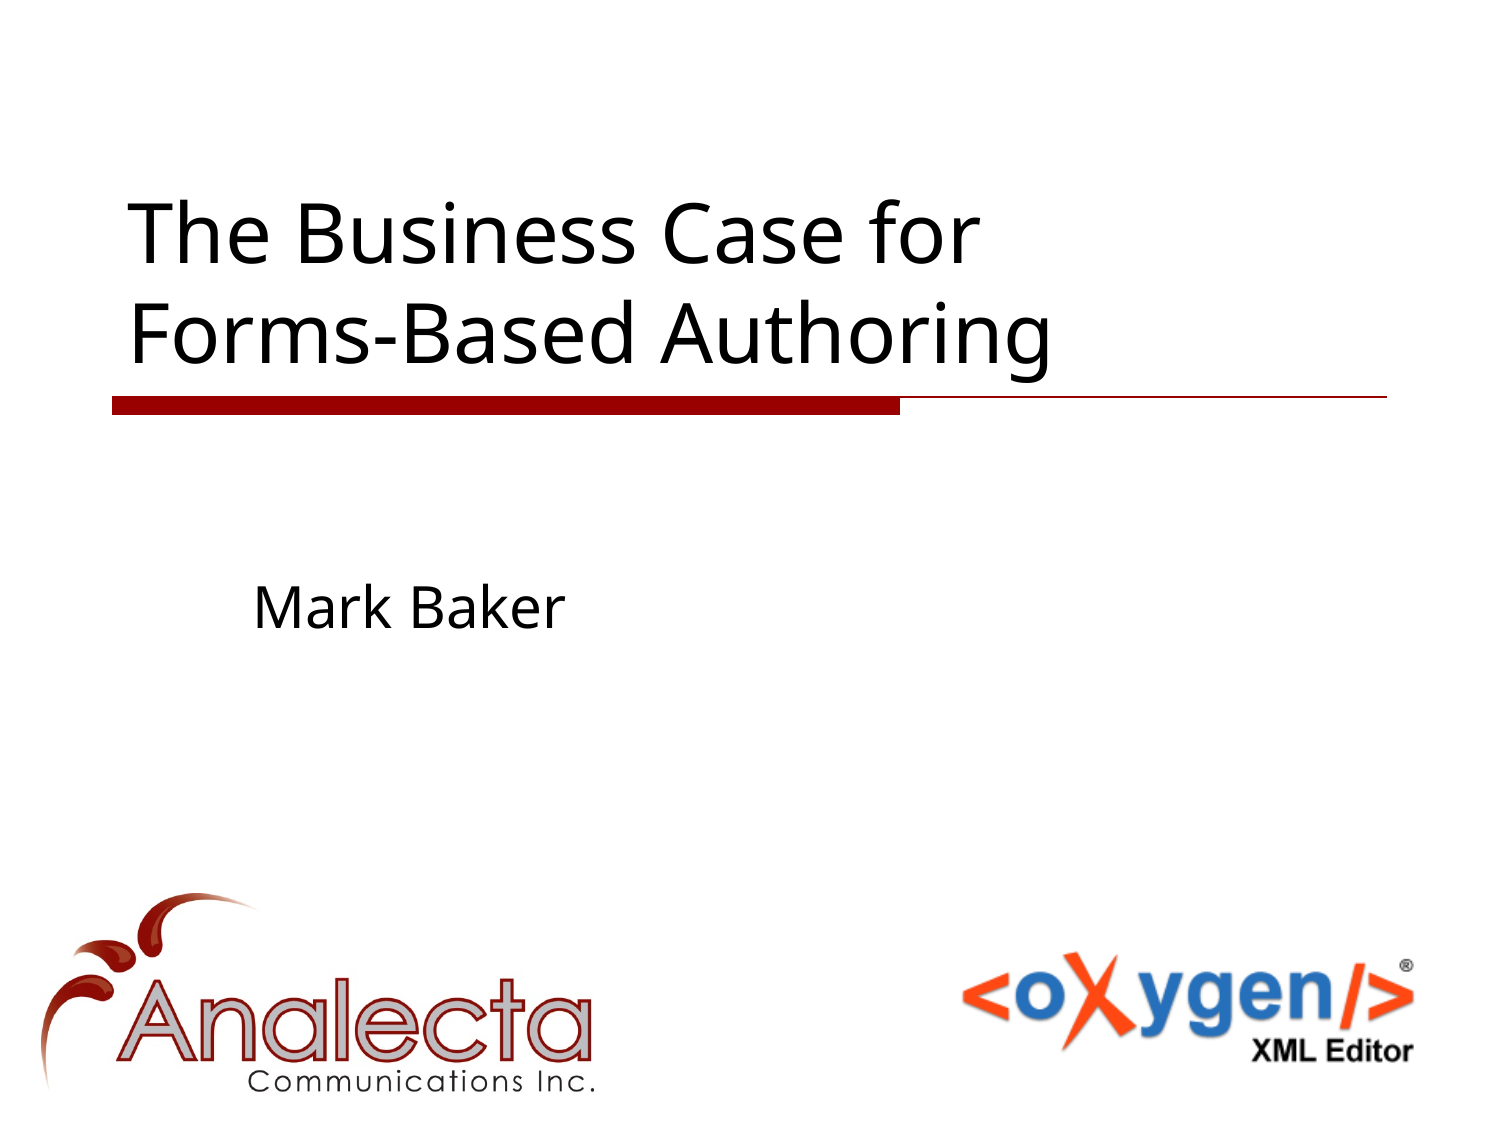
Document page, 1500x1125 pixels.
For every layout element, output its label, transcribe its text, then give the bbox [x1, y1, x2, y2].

picture [41, 893, 594, 1094]
title The Business Case for Forms-Based Authoring [112, 162, 1388, 388]
subtitle Mark Baker [237, 562, 1388, 825]
picture [938, 928, 1440, 1089]
